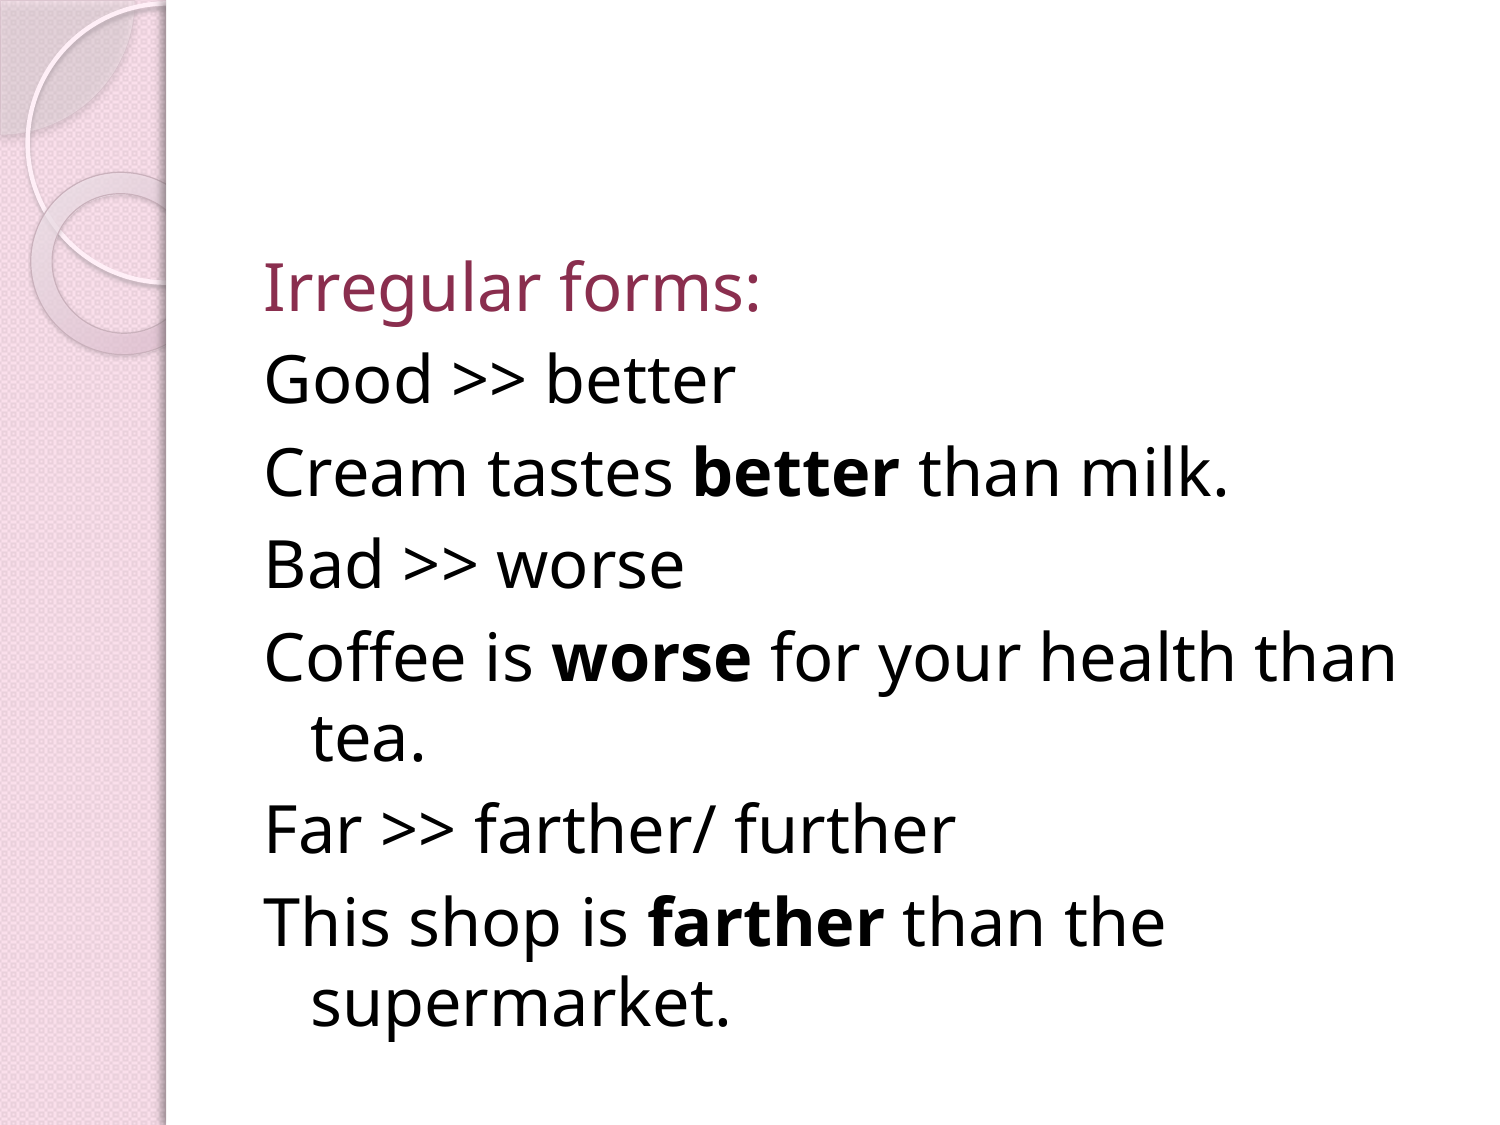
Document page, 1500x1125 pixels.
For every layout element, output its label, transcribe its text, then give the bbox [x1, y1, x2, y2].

list Irregular forms: Good >> better Cream tastes better than milk. Bad >> worse Coffee is worse for your health than tea. Far >> farther/ further This shop is farther than the supermarket. [235, 237, 1466, 1025]
